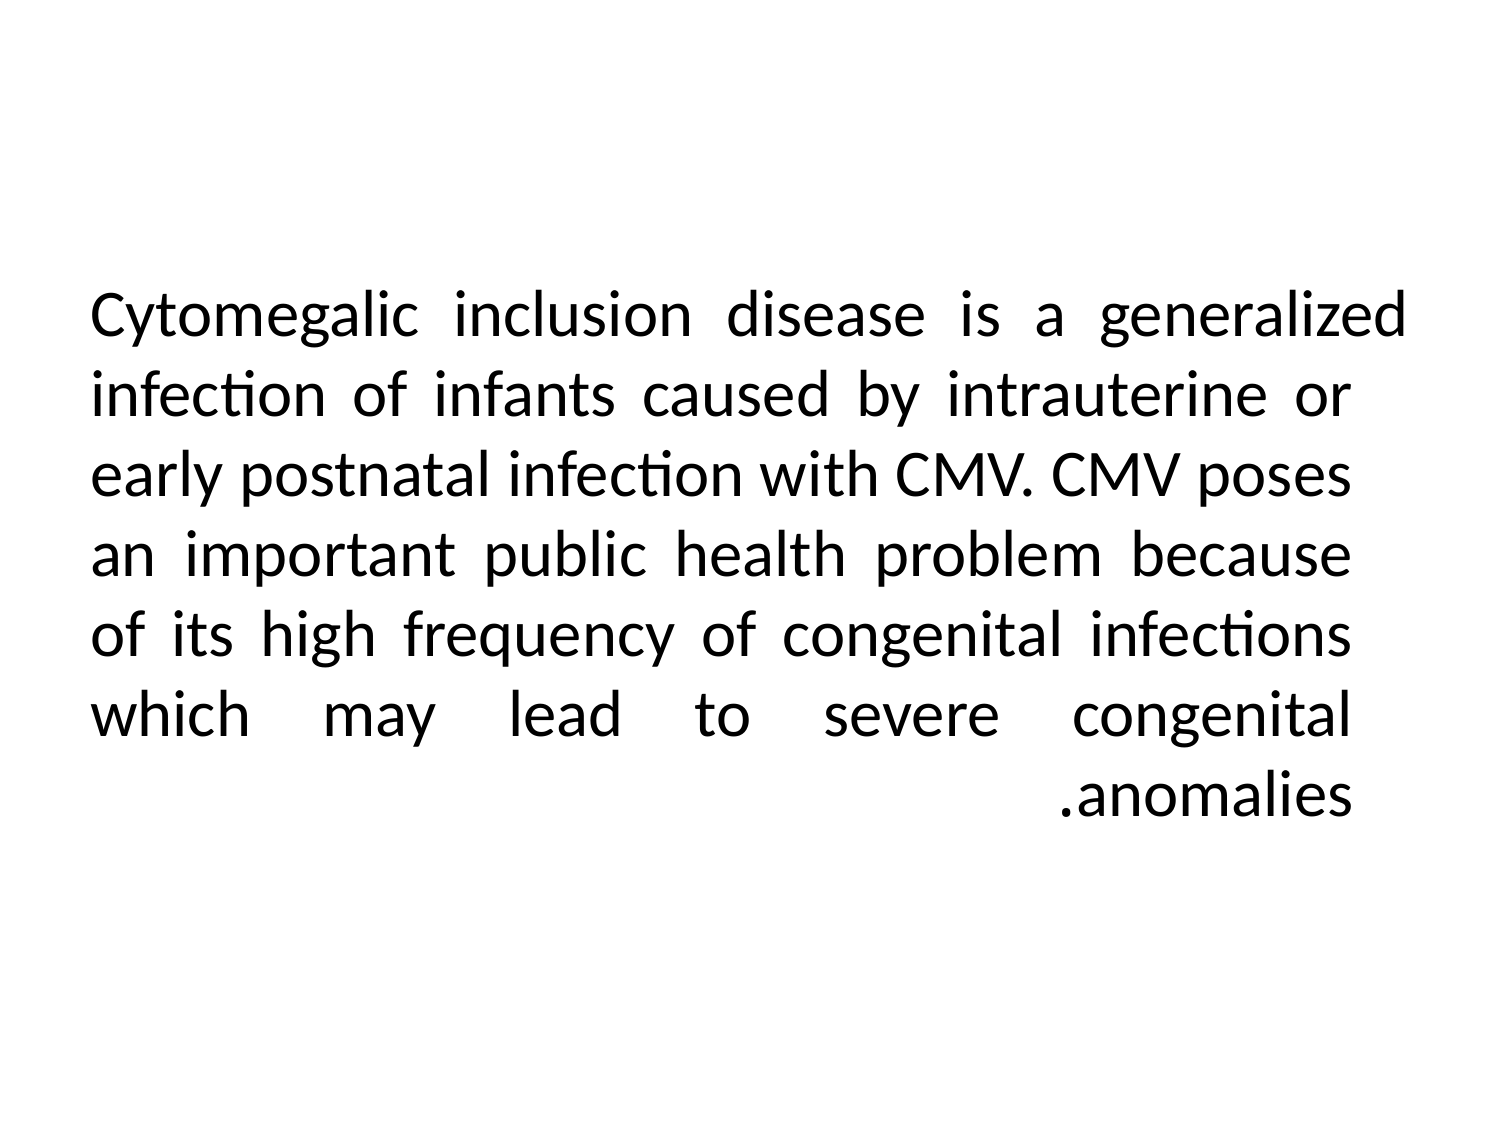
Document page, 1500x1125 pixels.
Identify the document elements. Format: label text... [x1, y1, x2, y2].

list Cytomegalic inclusion disease is a generalized infection of infants caused by intrauterine or early postnatal infection with CMV. CMV poses an important public health problem because of its high frequency of congenital infections which may lead to severe congenital anomalies. [75, 262, 1425, 1005]
